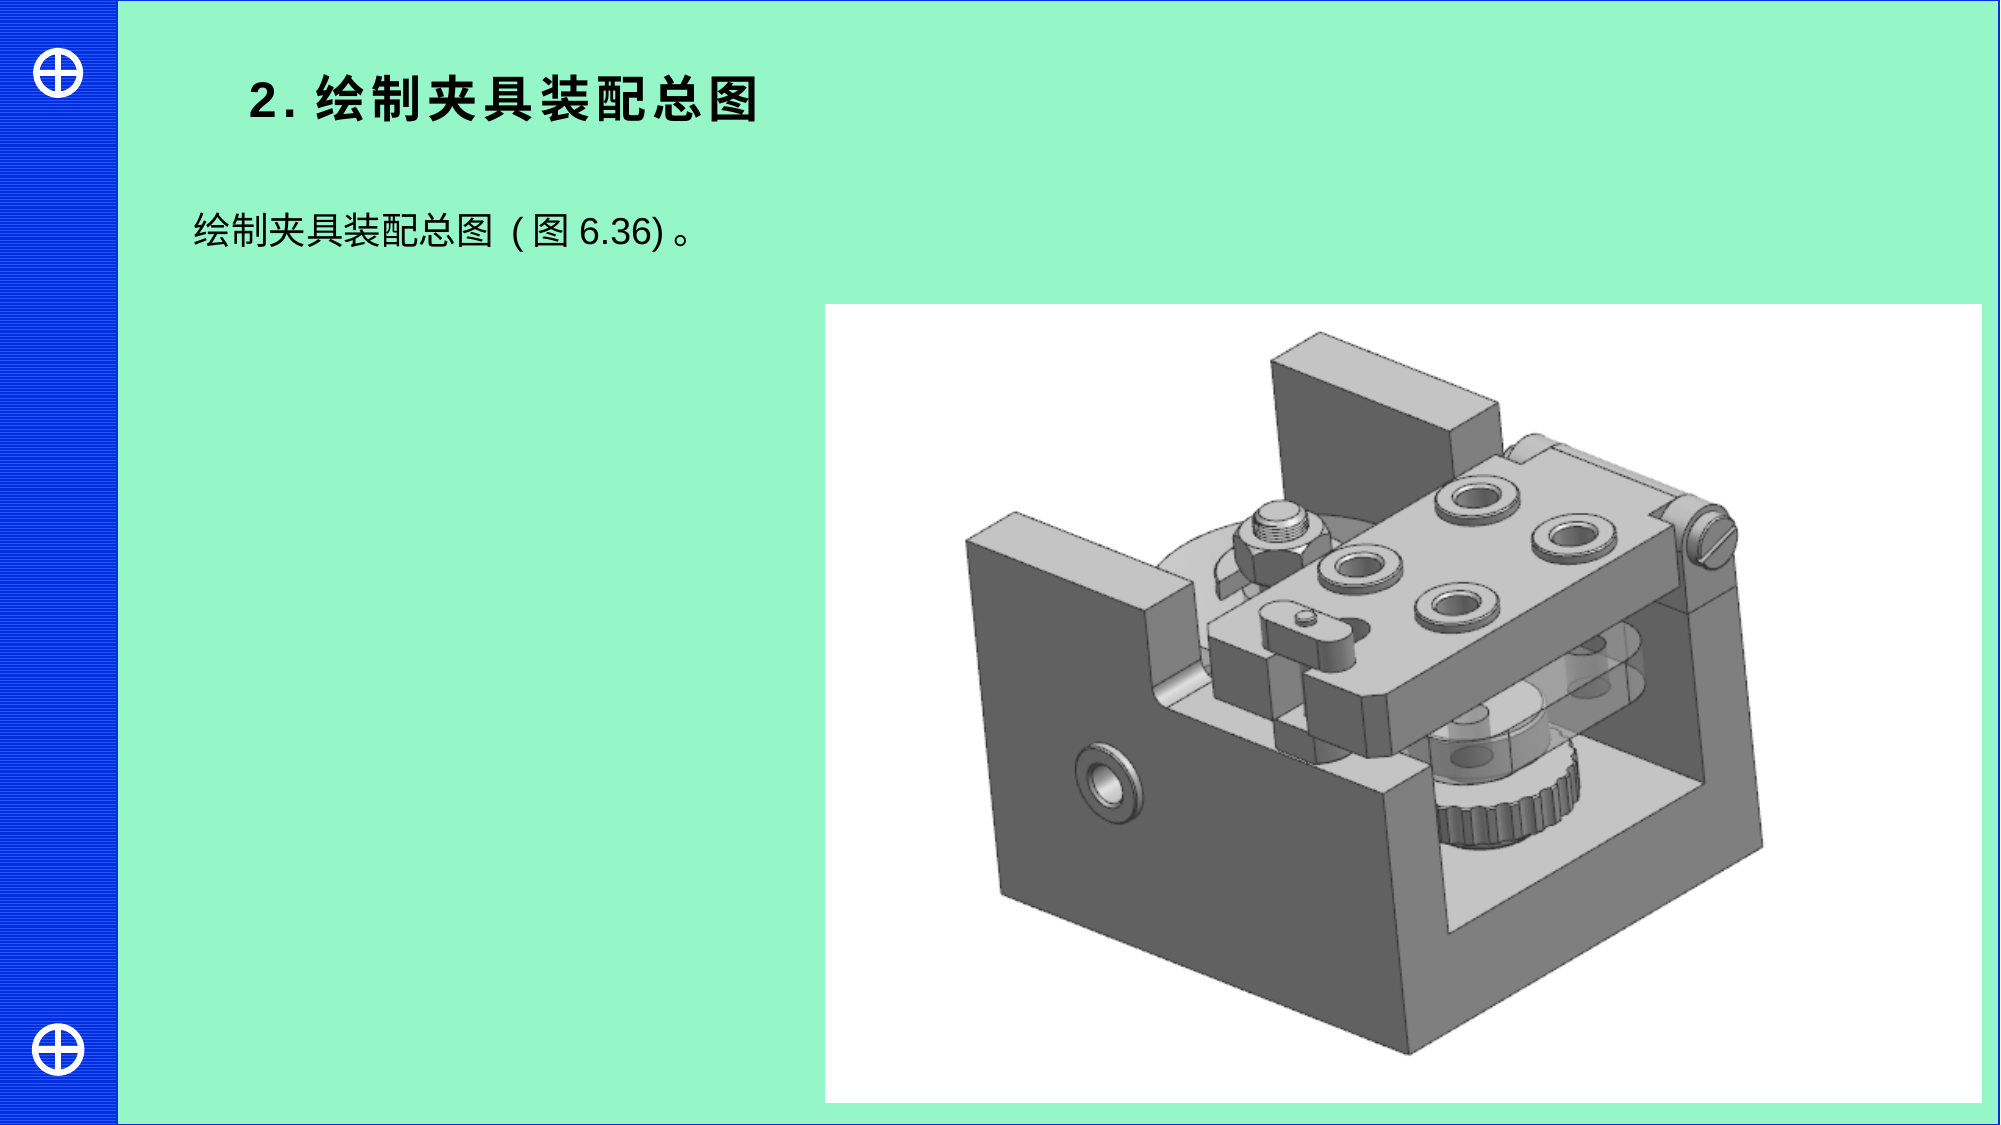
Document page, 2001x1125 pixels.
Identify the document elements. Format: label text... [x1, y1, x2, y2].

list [825, 304, 1982, 1103]
text_box 绘制夹具装配总图 (图6.36)。 [178, 199, 1179, 260]
text_box 2.绘制夹具装配总图 [126, 18, 1414, 140]
